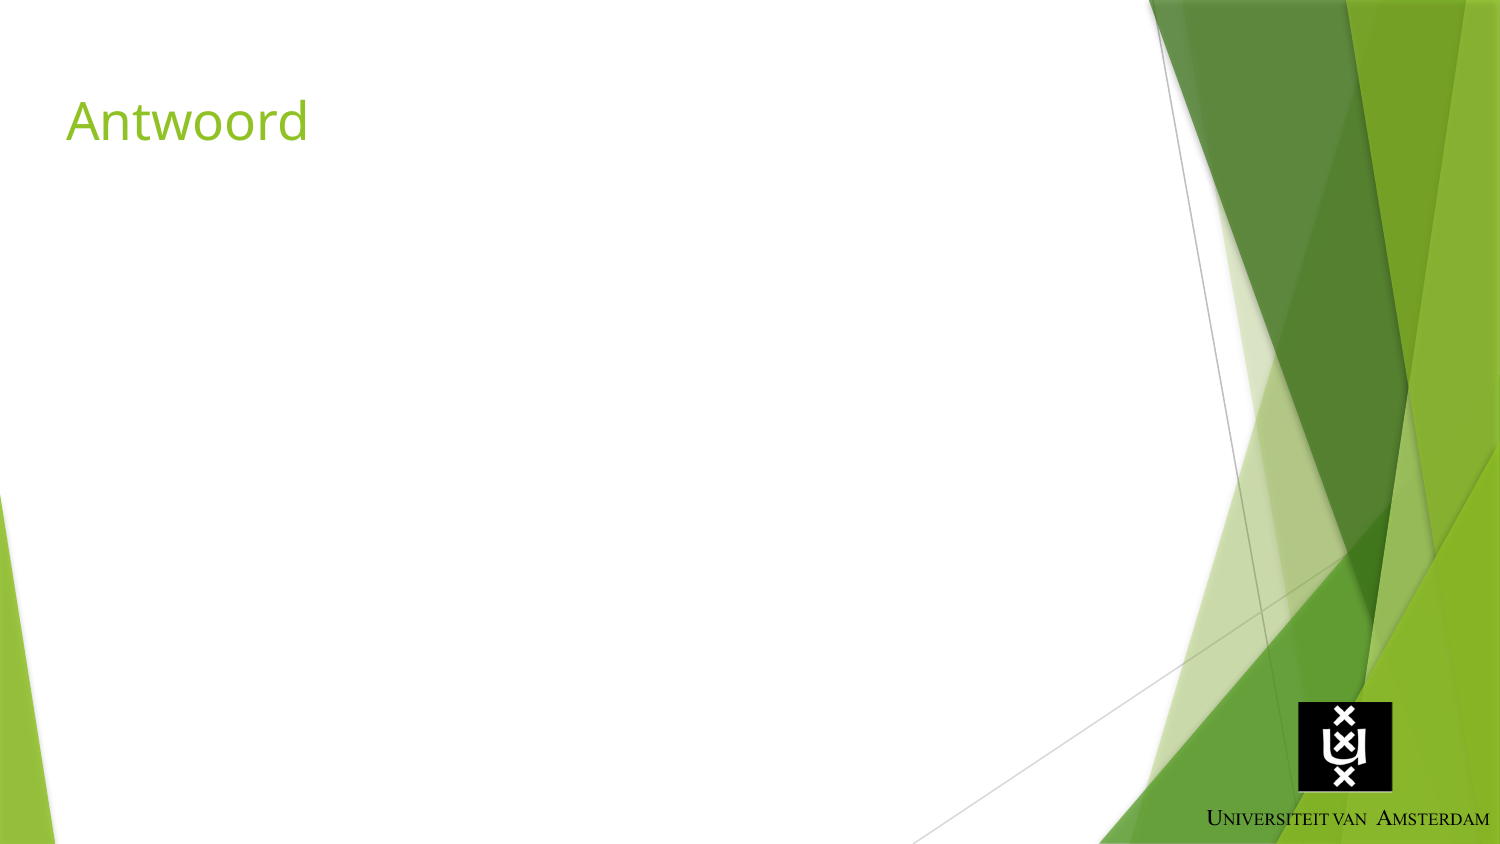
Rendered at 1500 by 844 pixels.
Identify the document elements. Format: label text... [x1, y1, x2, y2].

title Antwoord [51, 72, 1449, 167]
picture [1192, 701, 1500, 844]
